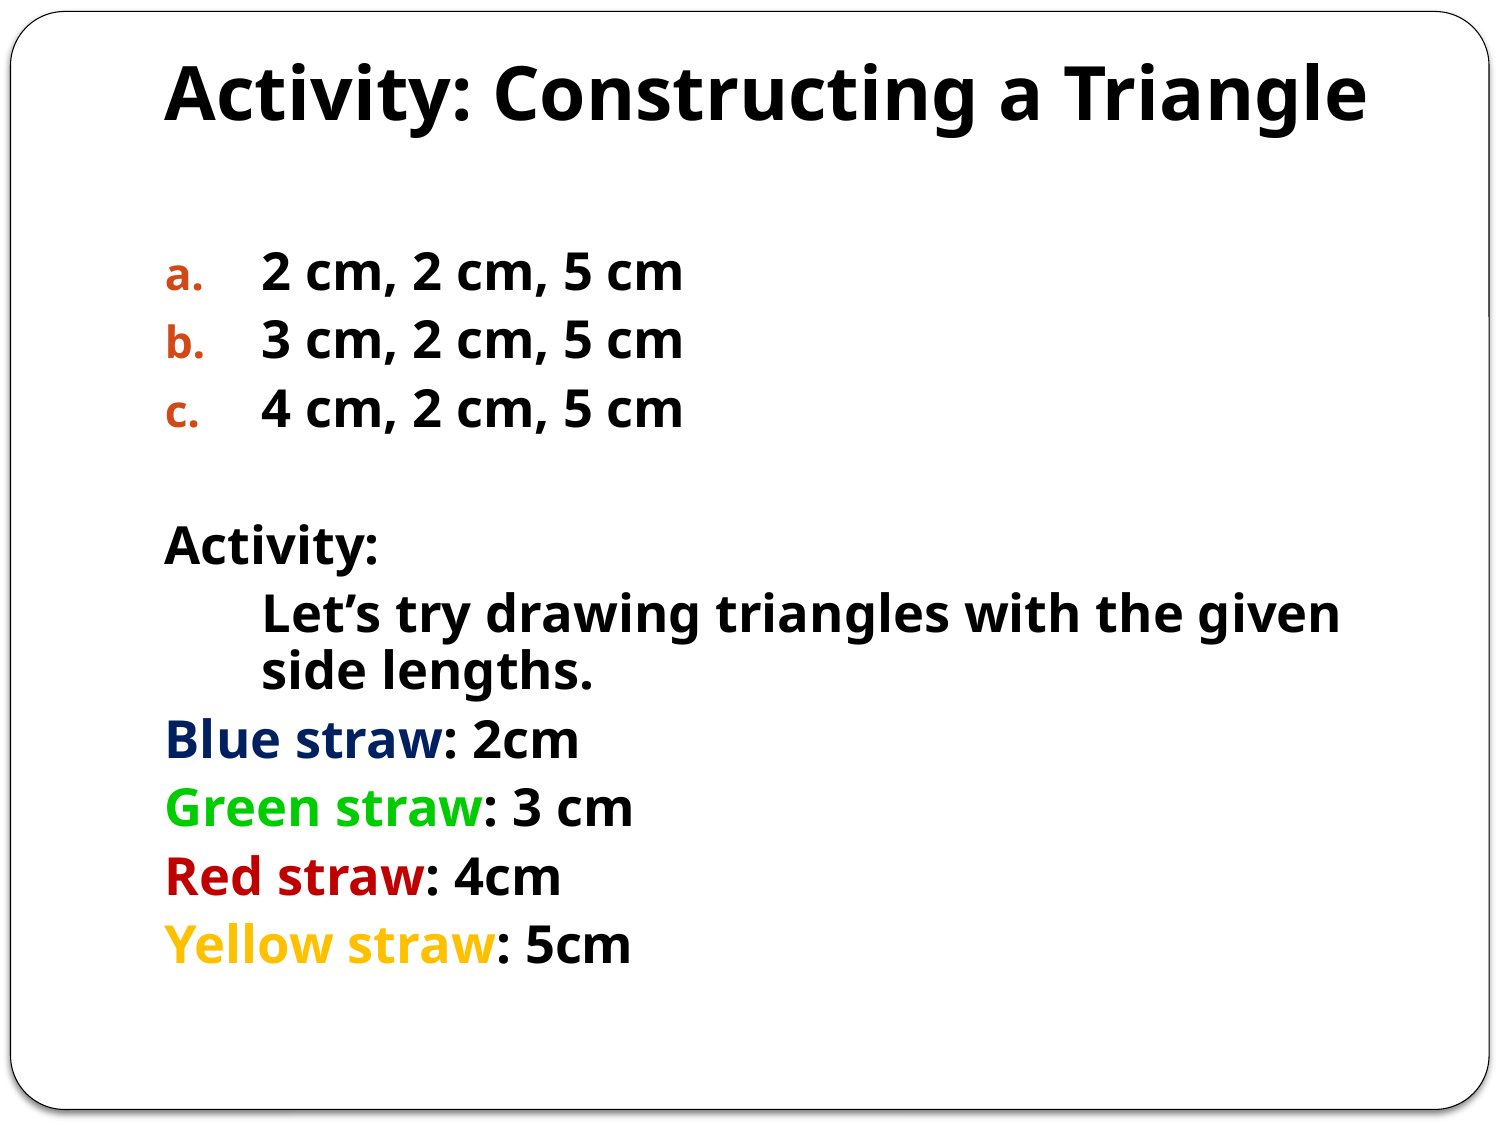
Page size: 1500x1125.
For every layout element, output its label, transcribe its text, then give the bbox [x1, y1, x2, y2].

list 2 cm, 2 cm, 5 cm 3 cm, 2 cm, 5 cm 4 cm, 2 cm, 5 cm Activity: Let’s try drawing triangles with the given side lengths. Blue straw: 2cm Green straw: 3 cm Red straw: 4cm Yellow straw: 5cm [150, 237, 1425, 988]
title Activity: Constructing a Triangle [150, 45, 1425, 150]
